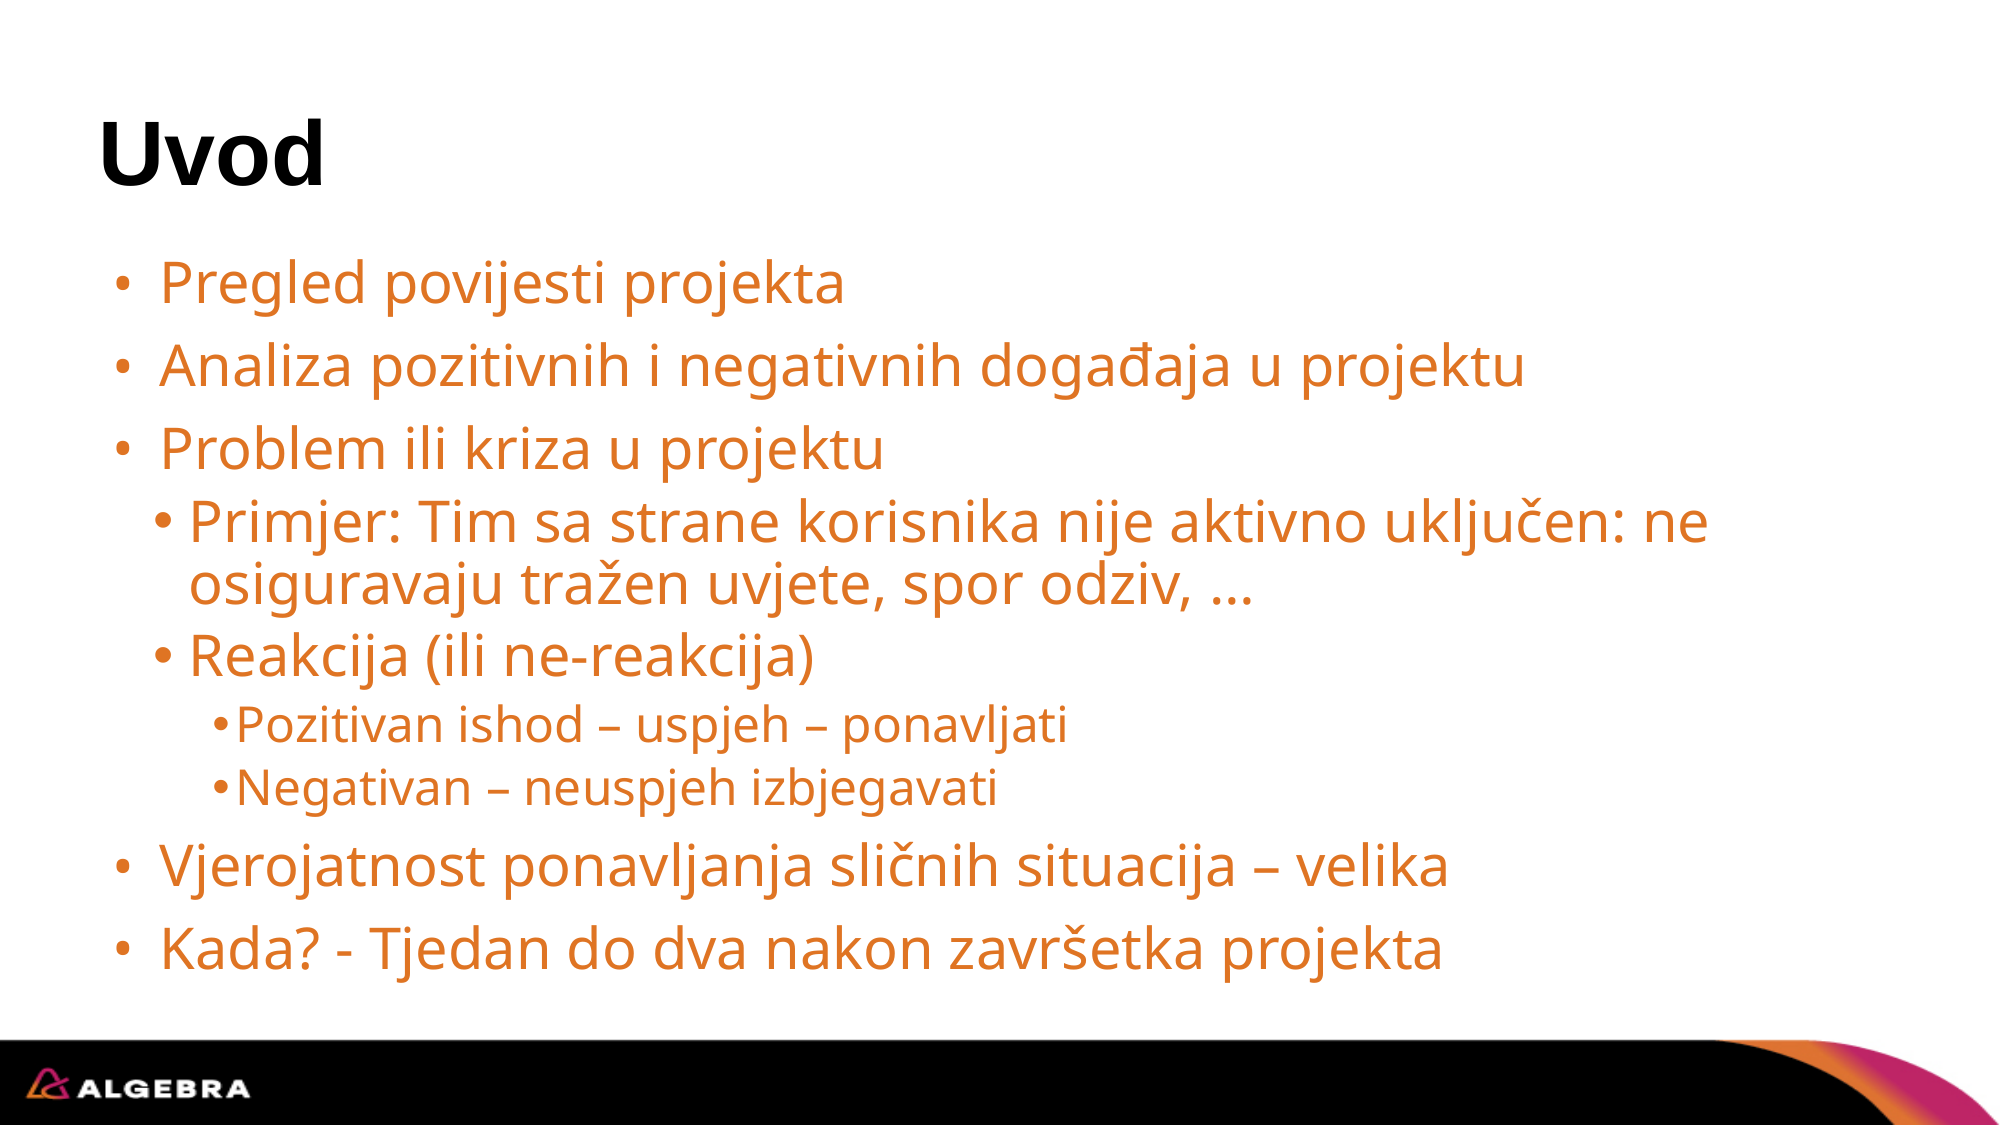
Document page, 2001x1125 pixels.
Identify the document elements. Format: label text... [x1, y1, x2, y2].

picture [0, 0, 2001, 1125]
list Pregled povijesti projekta Analiza pozitivnih i negativnih događaja u projektu Problem ili kriza u projektu Primjer: Tim sa strane korisnika nije aktivno uključen: ne osiguravaju tražen uvjete, spor odziv, … Reakcija (ili ne-reakcija) Pozitivan ishod – uspjeh – ponavljati Negativan – neuspjeh izbjegavati Vjerojatnost ponavljanja sličnih situacija – velika Kada? - Tjedan do dva nakon završetka projekta [98, 246, 1908, 991]
title Uvod [98, 81, 1910, 213]
